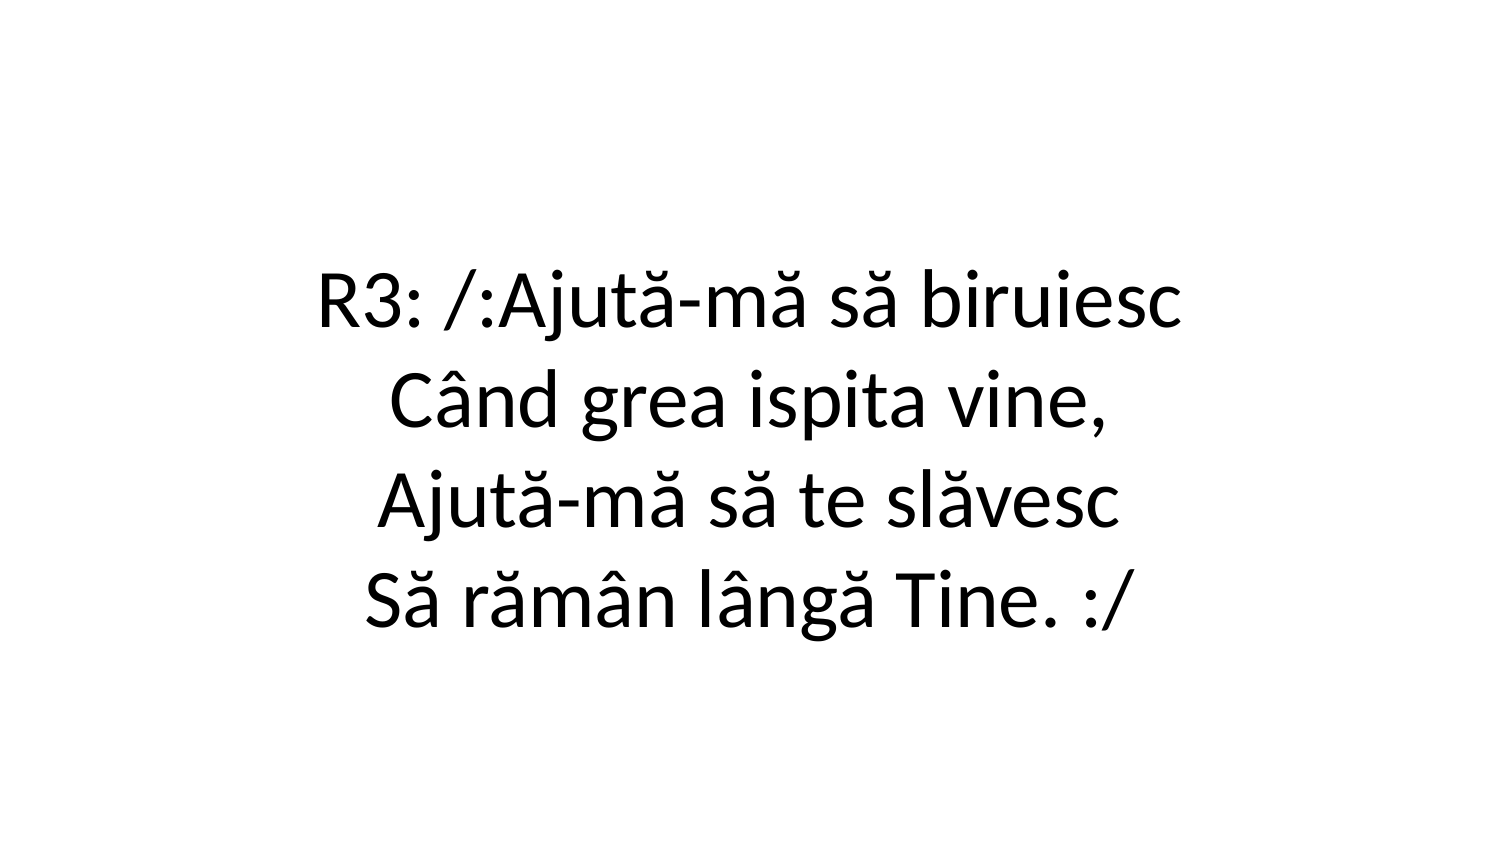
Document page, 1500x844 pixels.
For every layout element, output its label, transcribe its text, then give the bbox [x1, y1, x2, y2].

text_box R3: /:Ajută-mă să biruiesc Când grea ispita vine, Ajută-mă să te slăvesc Să rămân lângă Tine. :/ [301, 192, 1199, 652]
